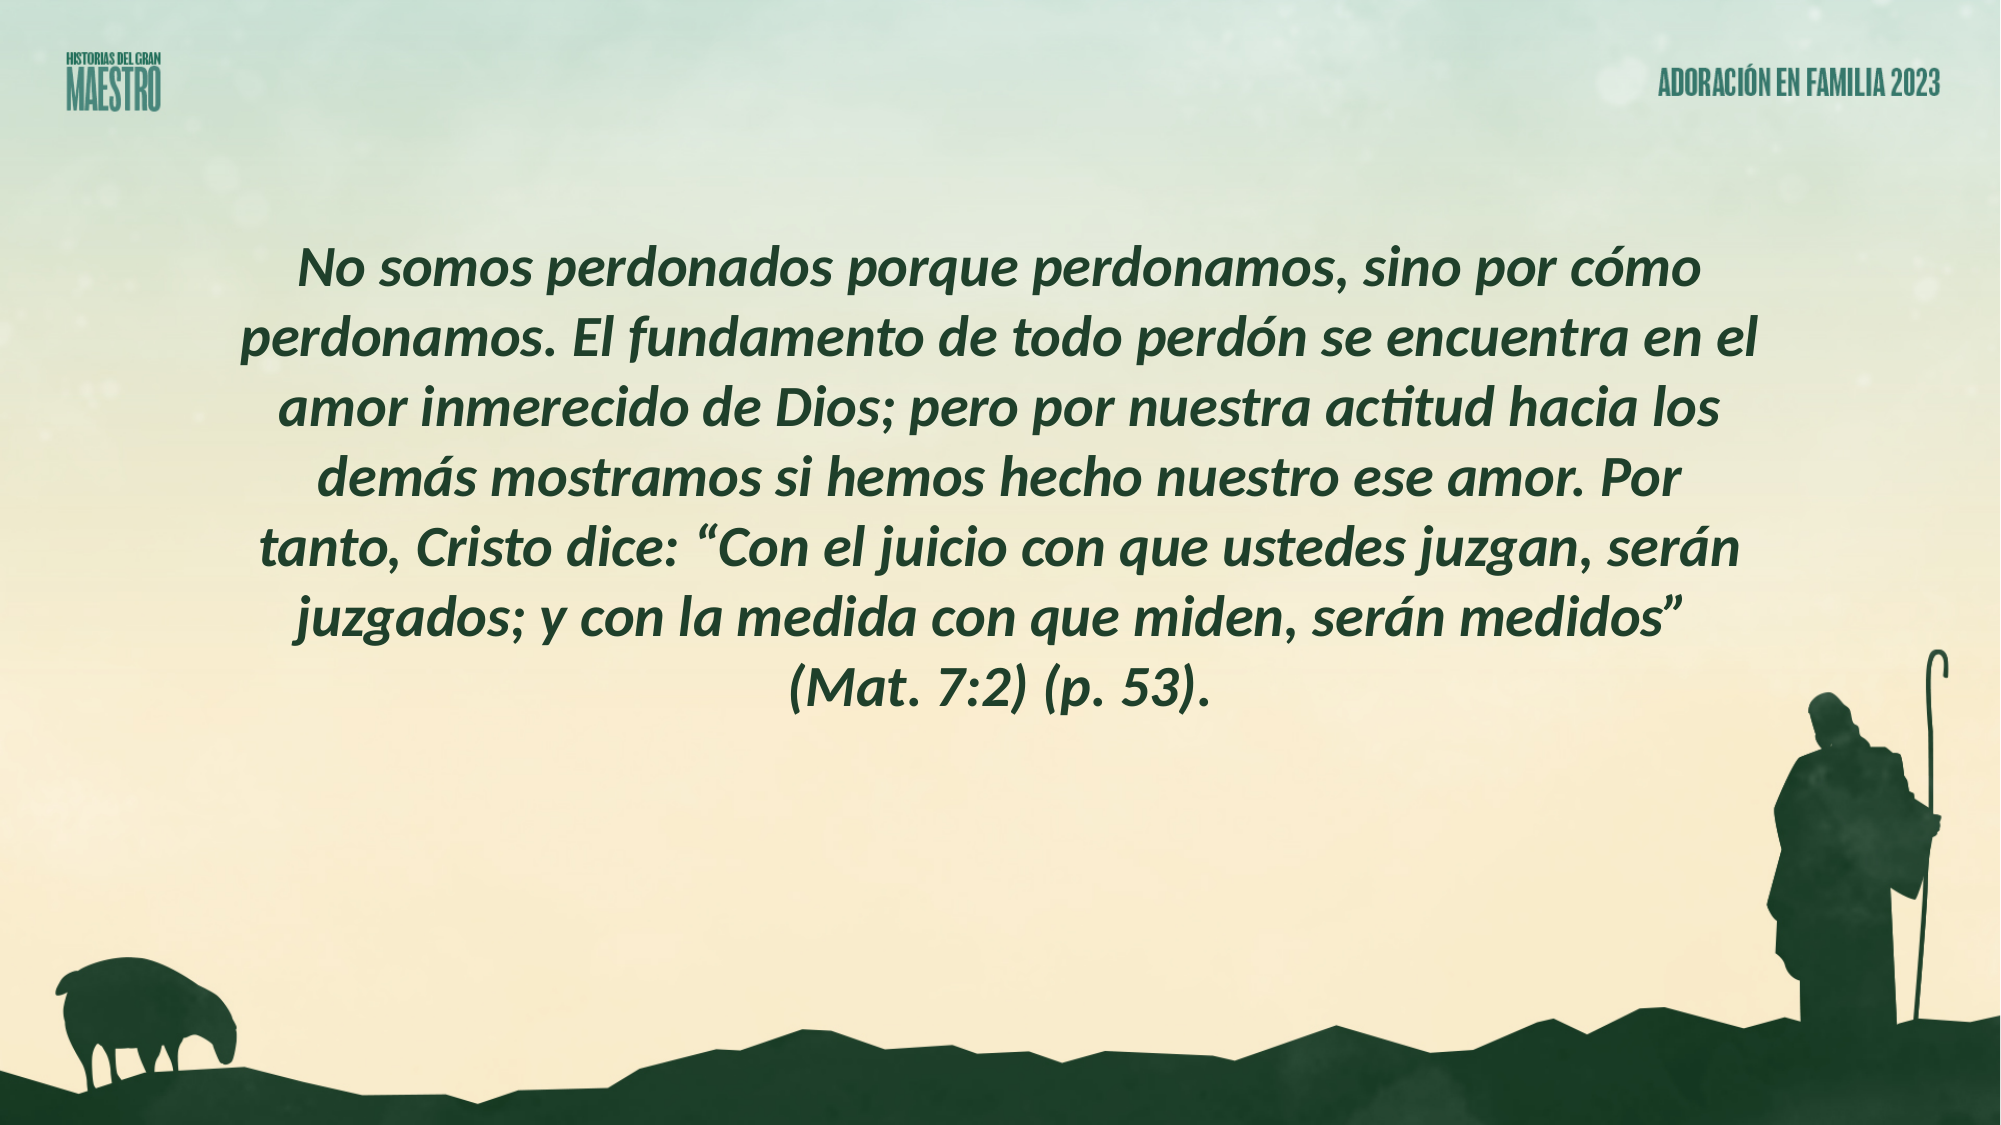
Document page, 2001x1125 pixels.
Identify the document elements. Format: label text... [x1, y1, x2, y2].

picture [0, 0, 2001, 1125]
text_box No somos perdonados porque perdonamos, sino por cómo perdonamos. El fundamento de todo perdón se encuentra en el amor inmerecido de Dios; pero por nuestra actitud hacia los demás mostramos si hemos hecho nuestro ese amor. Por tanto, Cristo dice: “Con el juicio con que ustedes juzgan, serán juzgados; y con la medida con que miden, serán medidos” (Mat. 7:2) (p. 53). [178, 220, 1822, 726]
